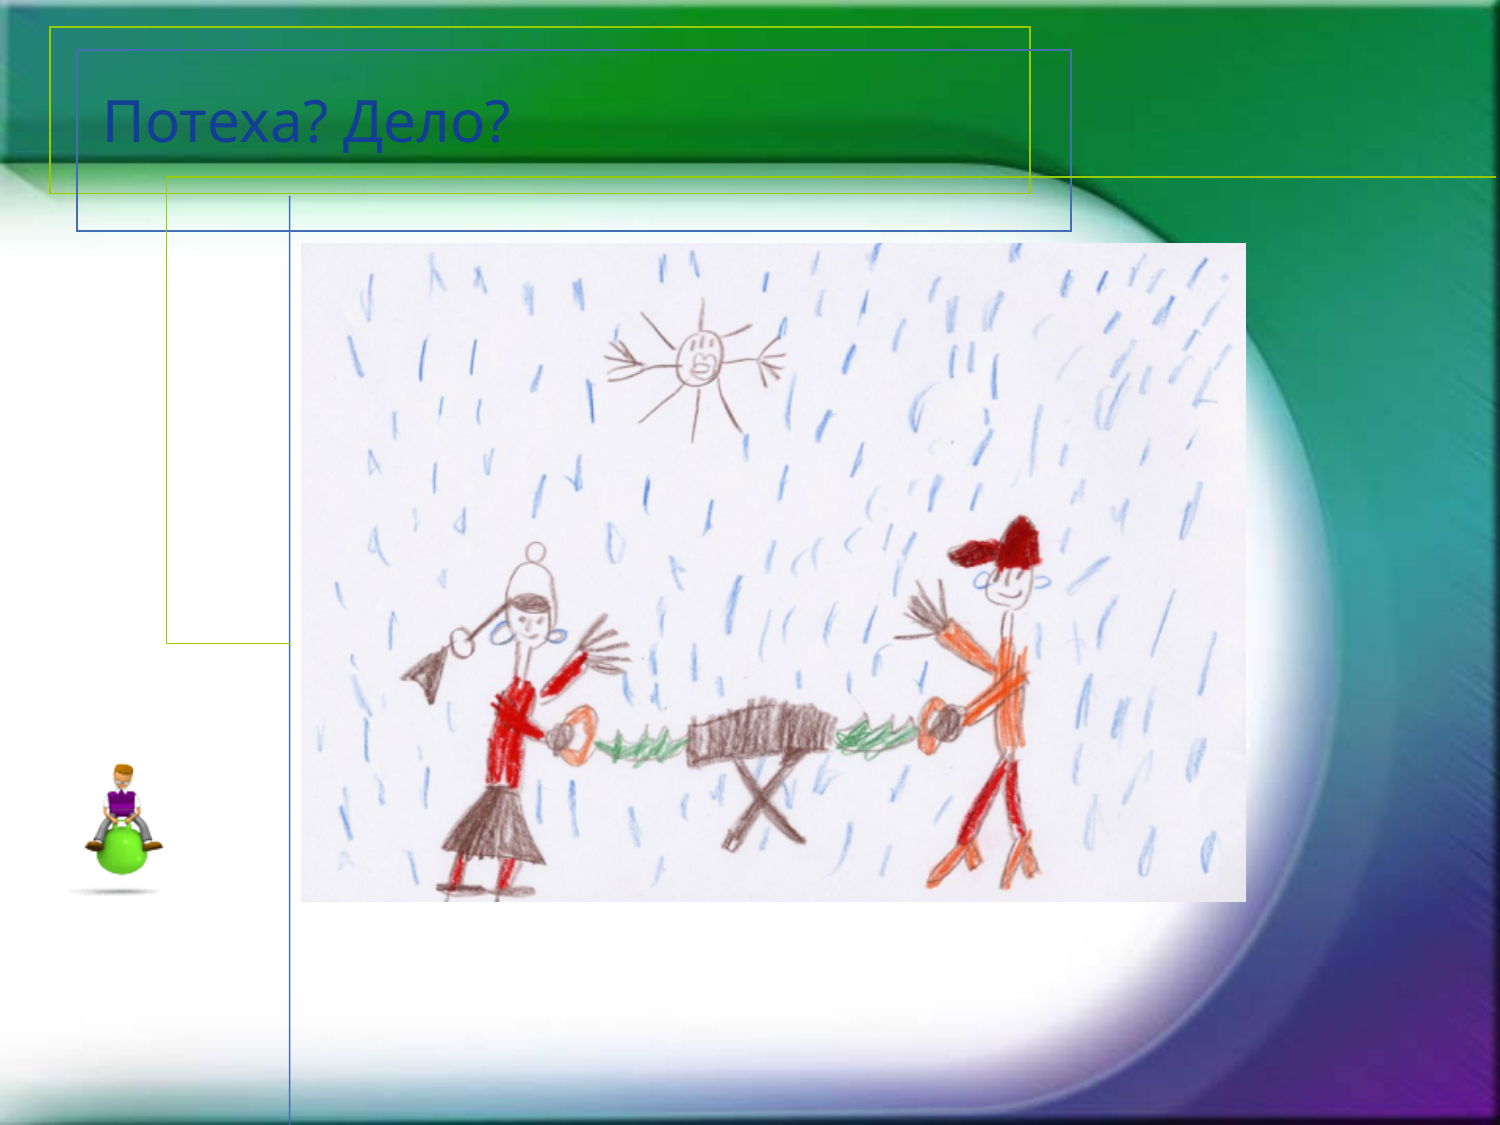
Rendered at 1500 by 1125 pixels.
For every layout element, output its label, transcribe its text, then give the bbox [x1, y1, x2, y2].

picture [78, 51, 1029, 193]
picture [0, 0, 1500, 1125]
picture [78, 194, 166, 230]
picture [167, 178, 1029, 193]
picture [167, 232, 288, 643]
picture [1031, 51, 1070, 176]
picture [167, 178, 1070, 230]
picture [51, 28, 1029, 193]
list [300, 243, 1246, 903]
title Потеха? Дело? [87, 62, 1013, 176]
